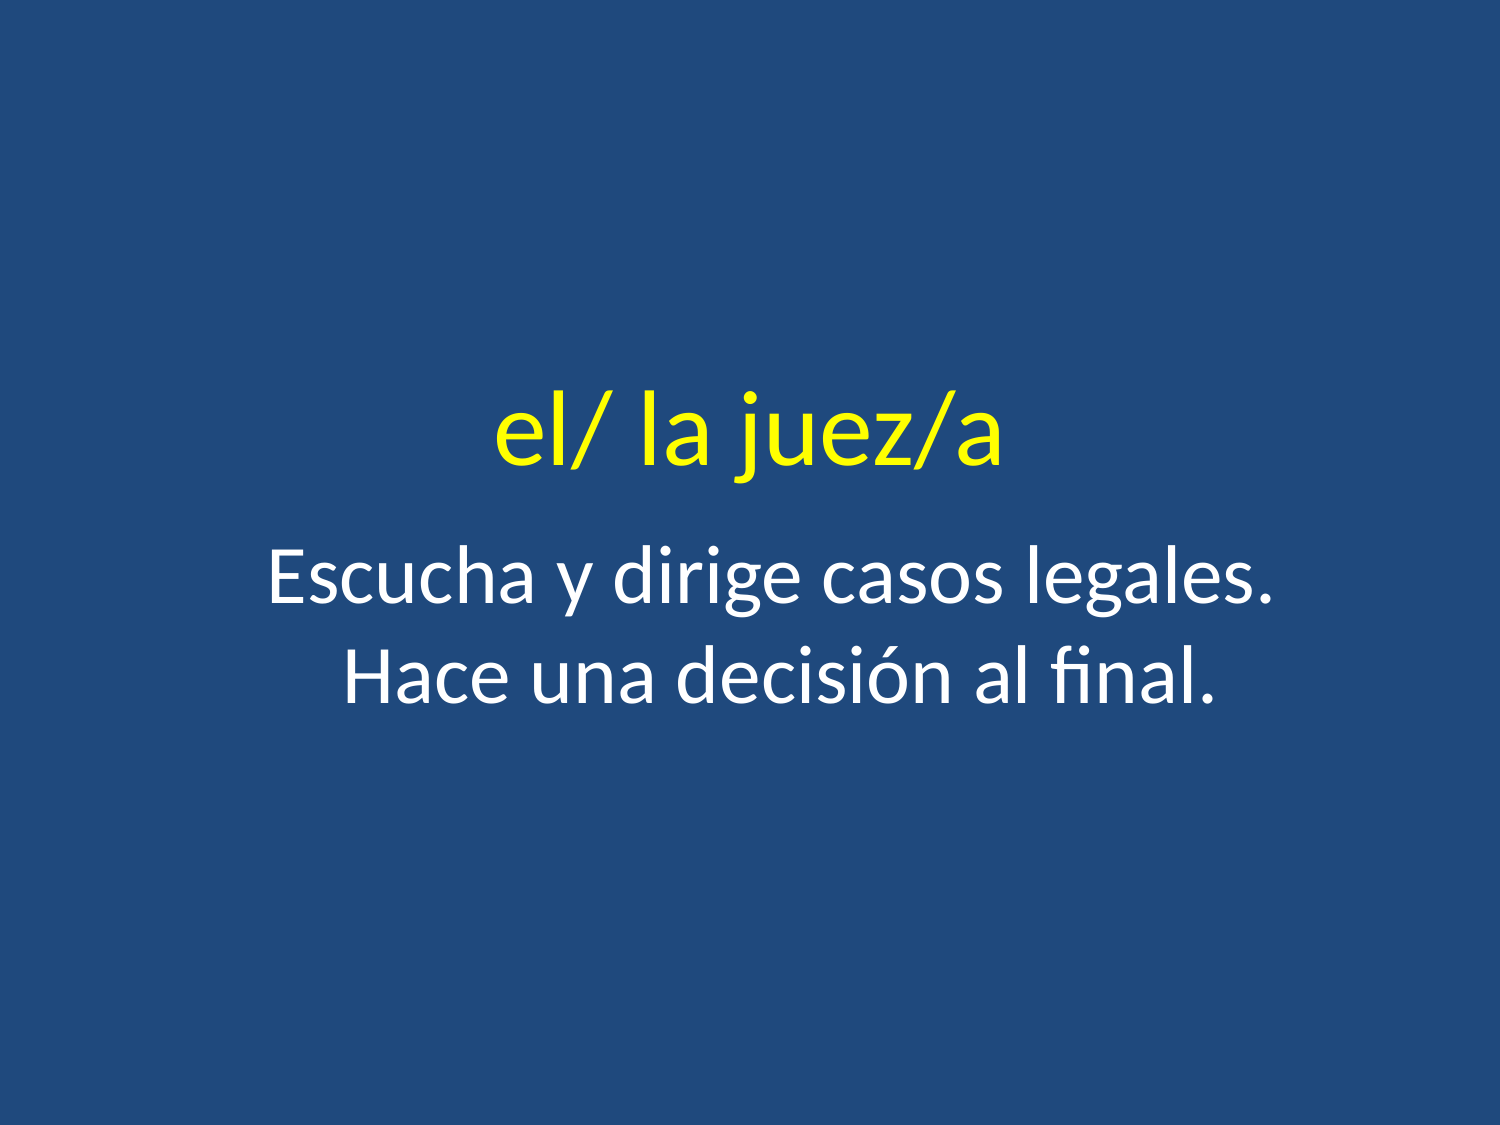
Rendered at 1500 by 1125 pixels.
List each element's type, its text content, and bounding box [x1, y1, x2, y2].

title el/ la juez/a [112, 349, 1388, 591]
subtitle Escucha y dirige casos legales. Hace una decisión al final. [162, 512, 1400, 925]
